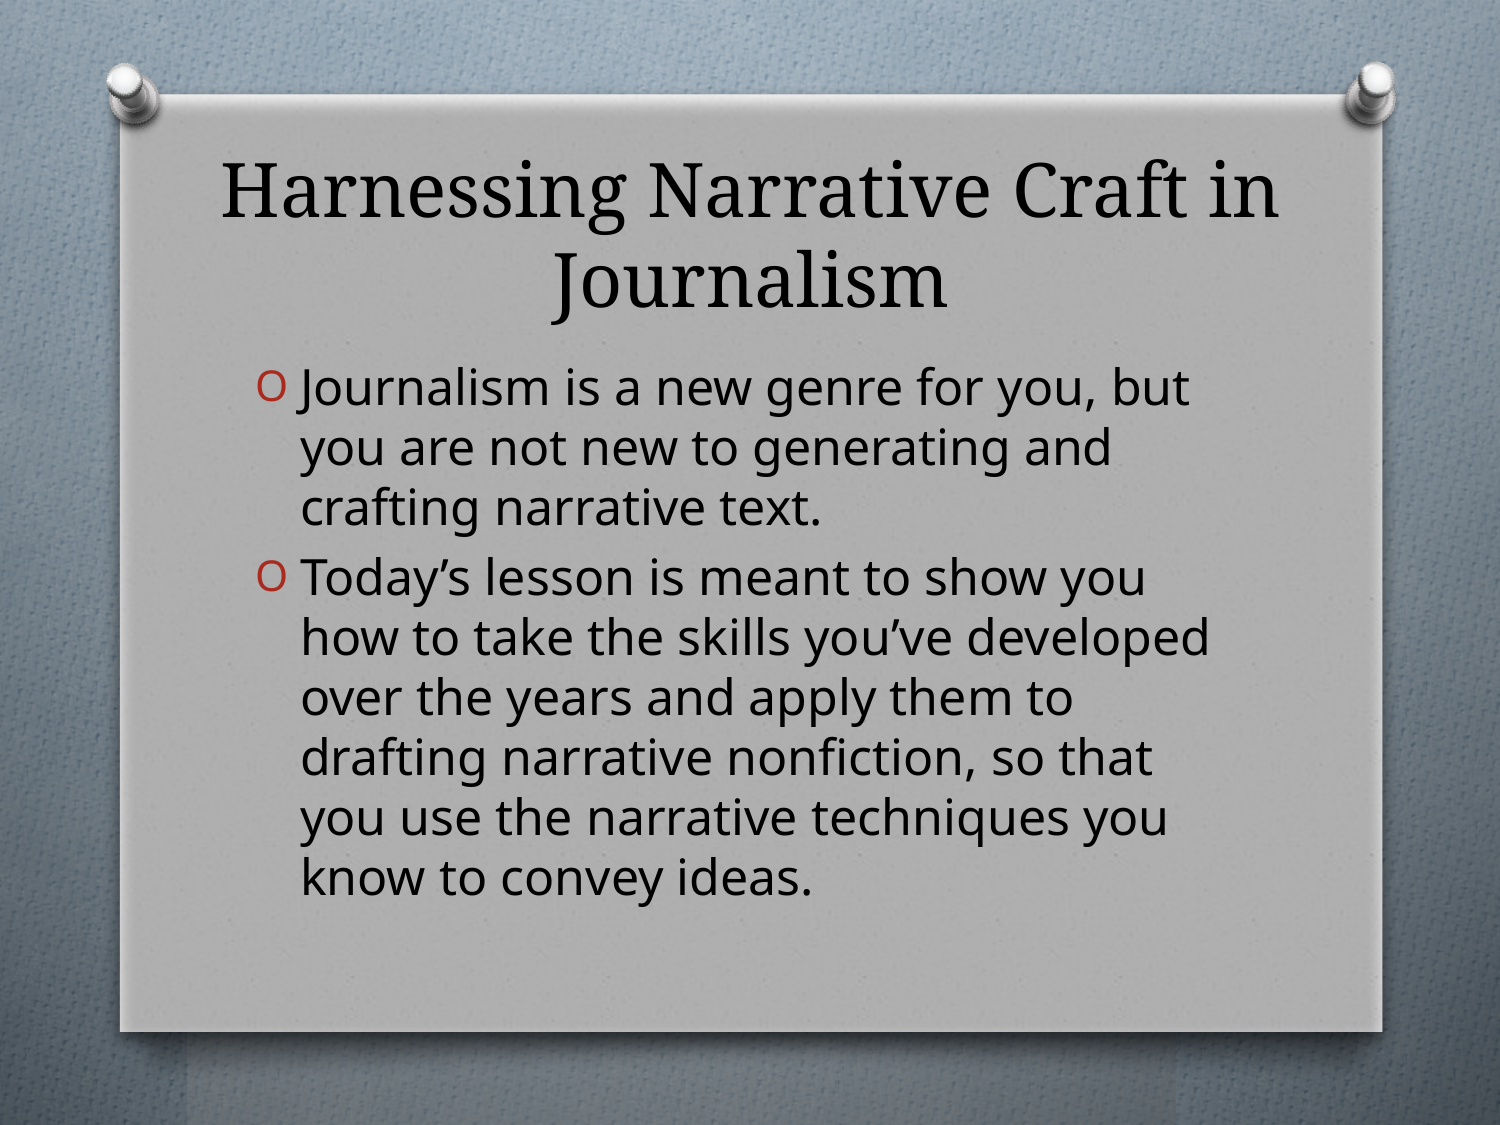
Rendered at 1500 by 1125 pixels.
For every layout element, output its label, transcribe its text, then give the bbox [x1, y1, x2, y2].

title Harnessing Narrative Craft in Journalism [179, 134, 1323, 332]
list Journalism is a new genre for you, but you are not new to generating and crafting narrative text. Today’s lesson is meant to show you how to take the skills you’ve developed over the years and apply them to drafting narrative nonfiction, so that you use the narrative techniques you know to convey ideas. [240, 347, 1257, 939]
picture [1317, 35, 1439, 156]
picture [75, 29, 198, 153]
